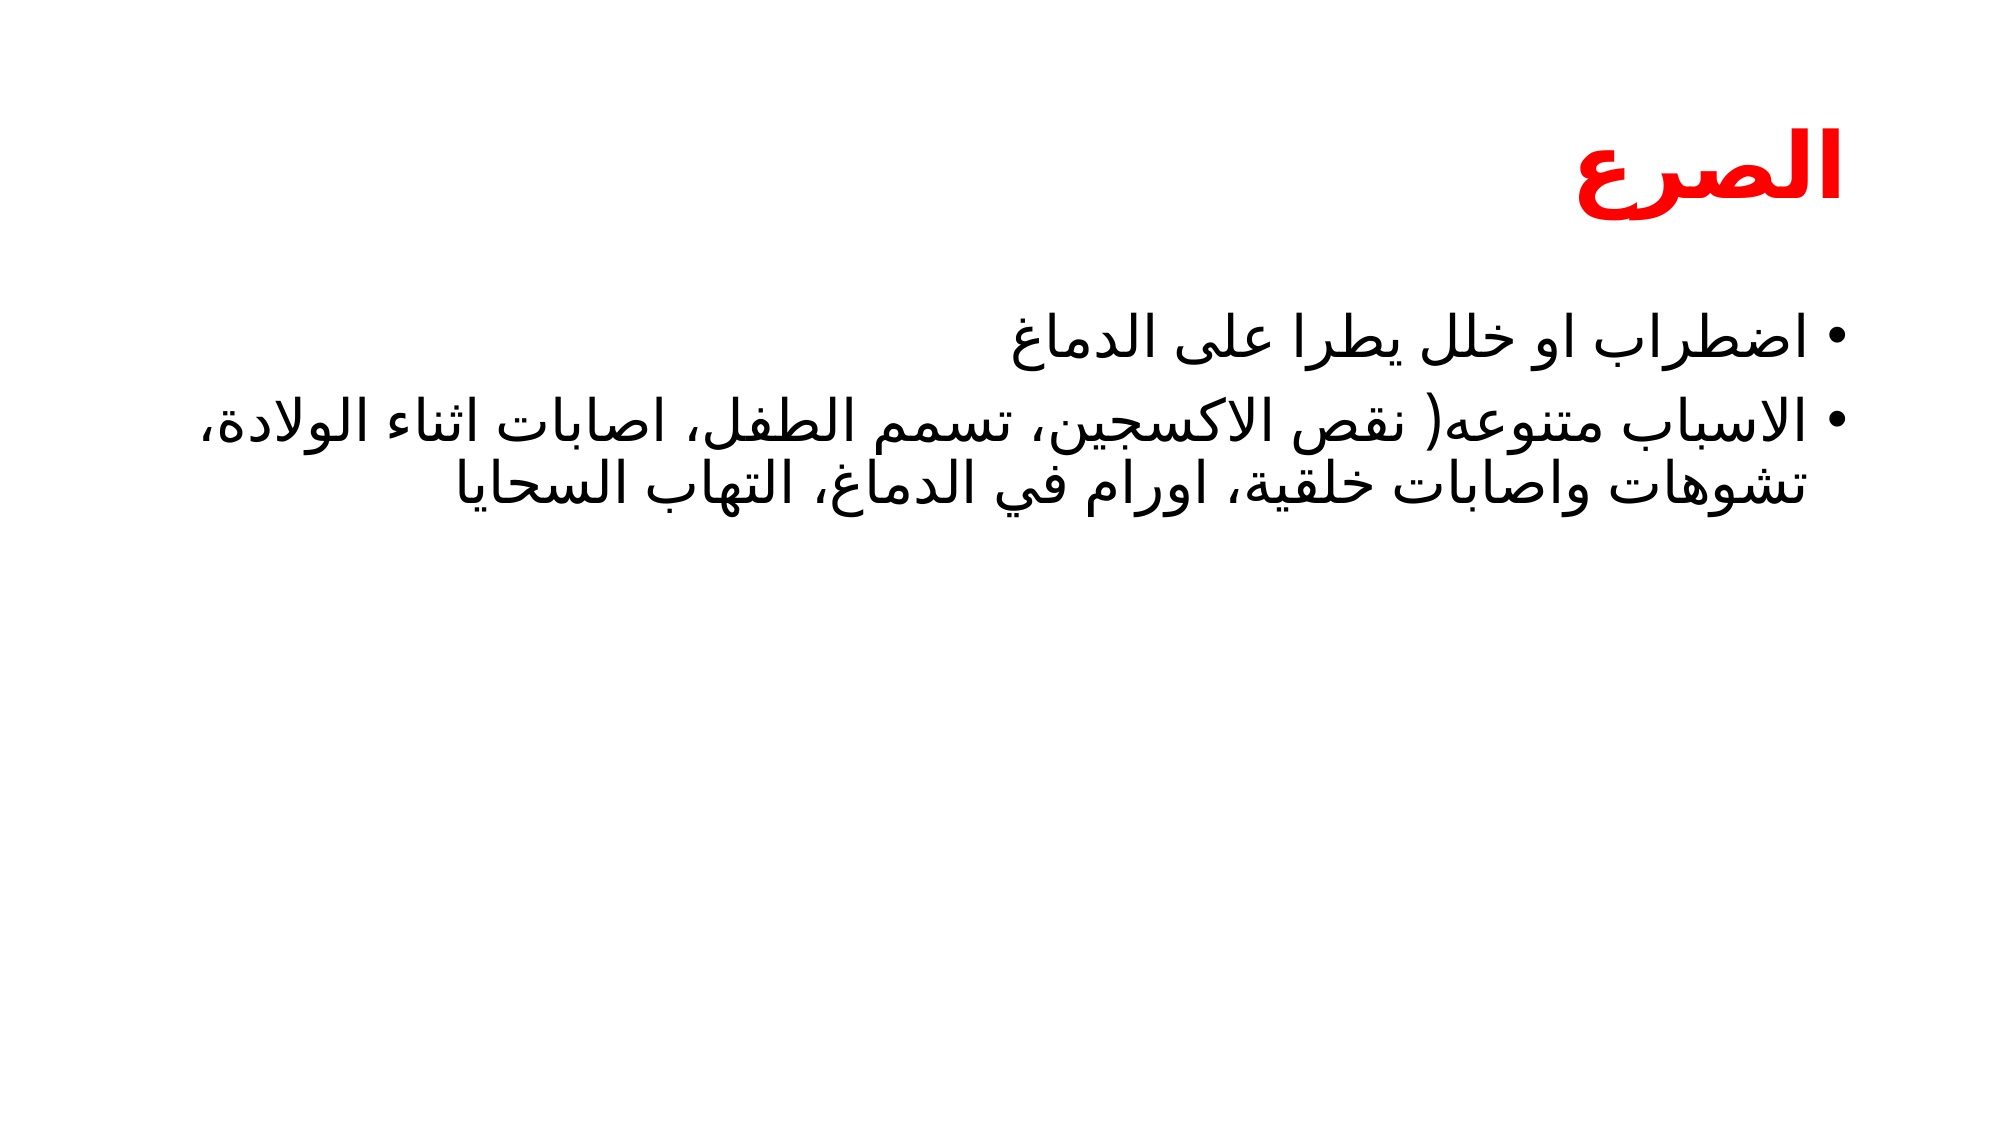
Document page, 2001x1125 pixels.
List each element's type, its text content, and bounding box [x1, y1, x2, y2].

title الصرع [137, 59, 1863, 278]
list اضطراب او خلل يطرا على الدماغ الاسباب متنوعه( نقص الاكسجين، تسمم الطفل، اصابات اثناء الولادة، تشوهات واصابات خلقية، اورام في الدماغ، التهاب السحايا [137, 299, 1863, 1014]
